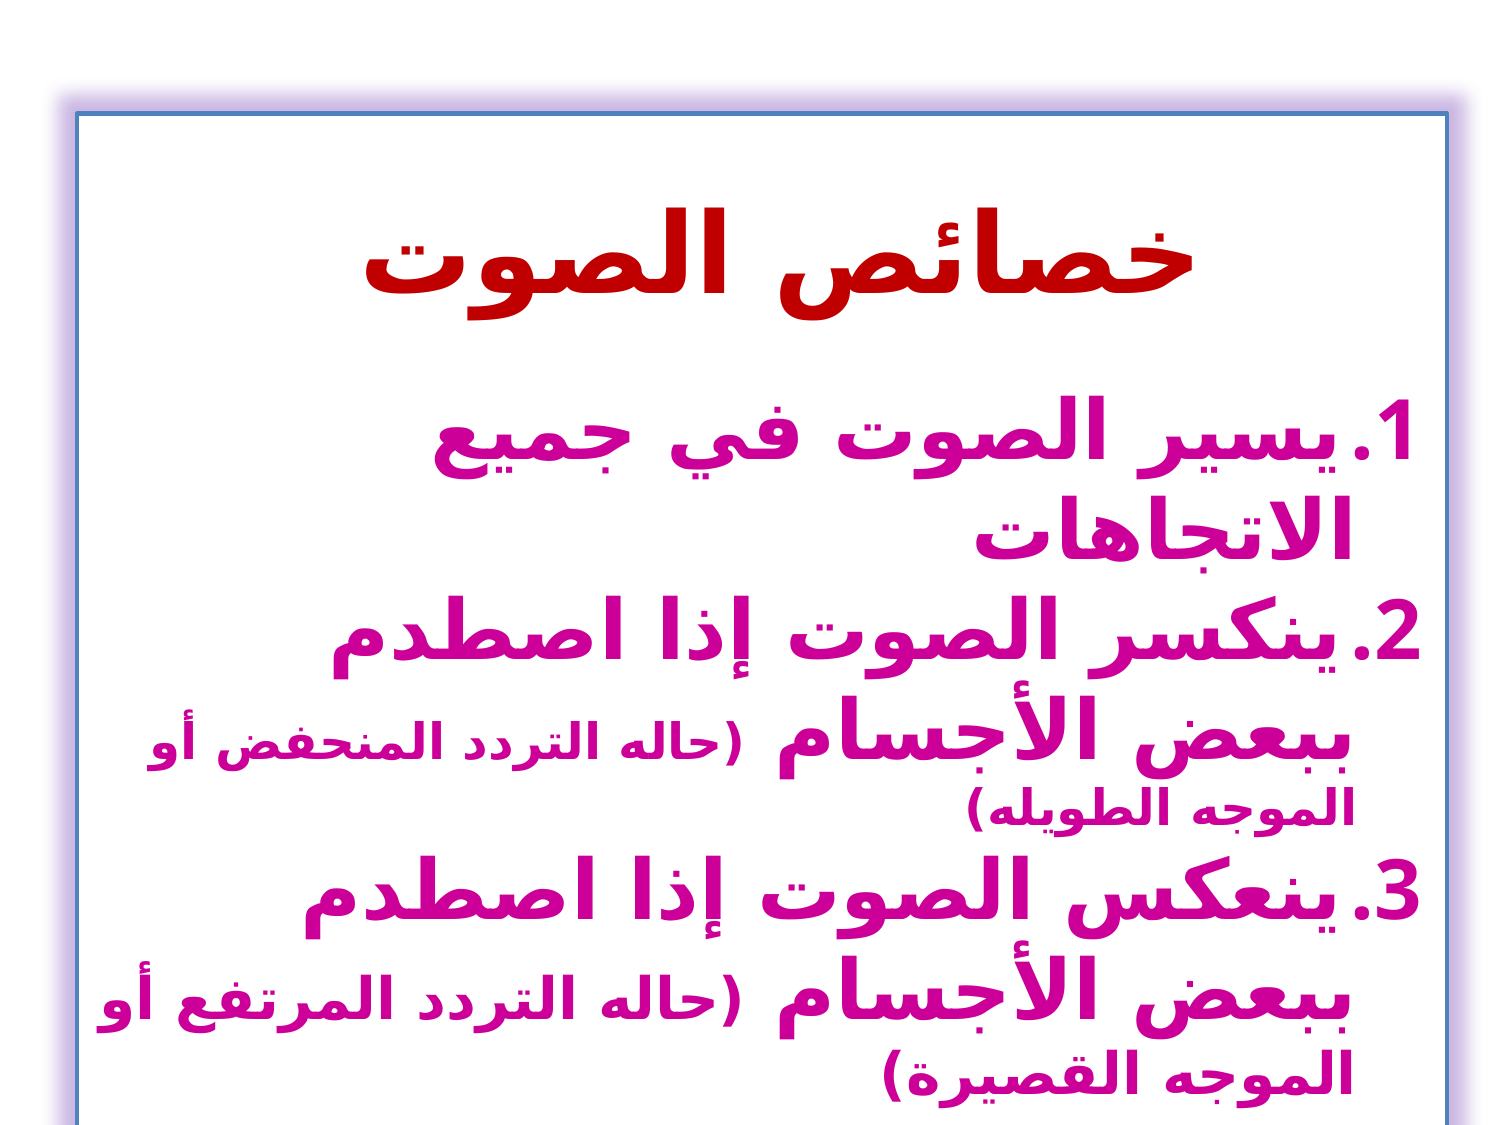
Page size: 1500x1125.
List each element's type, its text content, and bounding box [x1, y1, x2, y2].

text_box خصائص الصوت يسير الصوت في جميع الاتجاهات ينكسر الصوت إذا اصطدم ببعض الأجسام (حاله التردد المنحفض أو الموجه الطويله) ينعكس الصوت إذا اصطدم ببعض الأجسام (حاله التردد المرتفع أو الموجه القصيرة) ينتقل عبر العديد من الاجسام تتغير سرعتة تبعا للوسط الذي ينتقل فيه تختلف الموجات الصوتية في حدتها وغلظتها تبعا للترددات [75, 111, 1449, 1125]
